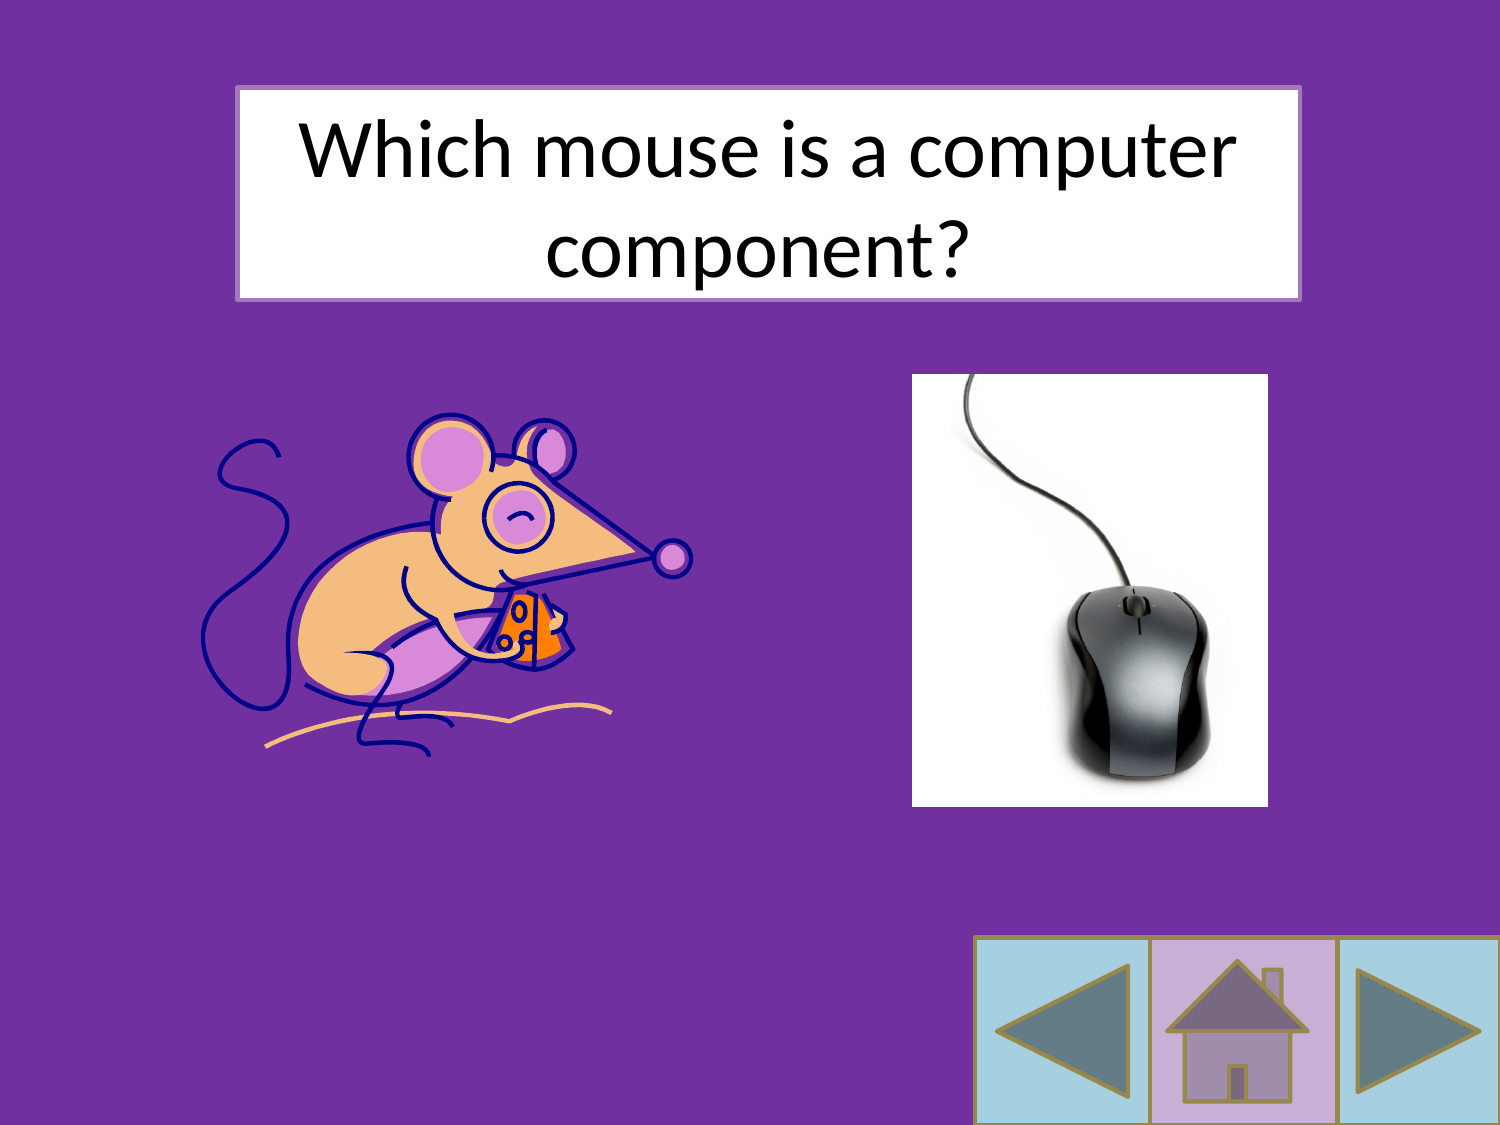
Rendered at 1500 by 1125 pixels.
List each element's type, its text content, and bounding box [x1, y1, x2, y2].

text_box [973, 935, 1152, 1125]
text_box Which mouse is a computer component? [235, 85, 1302, 302]
text_box [1335, 935, 1500, 1125]
picture [199, 412, 694, 757]
picture [912, 374, 1268, 808]
text_box [1152, 935, 1335, 1125]
